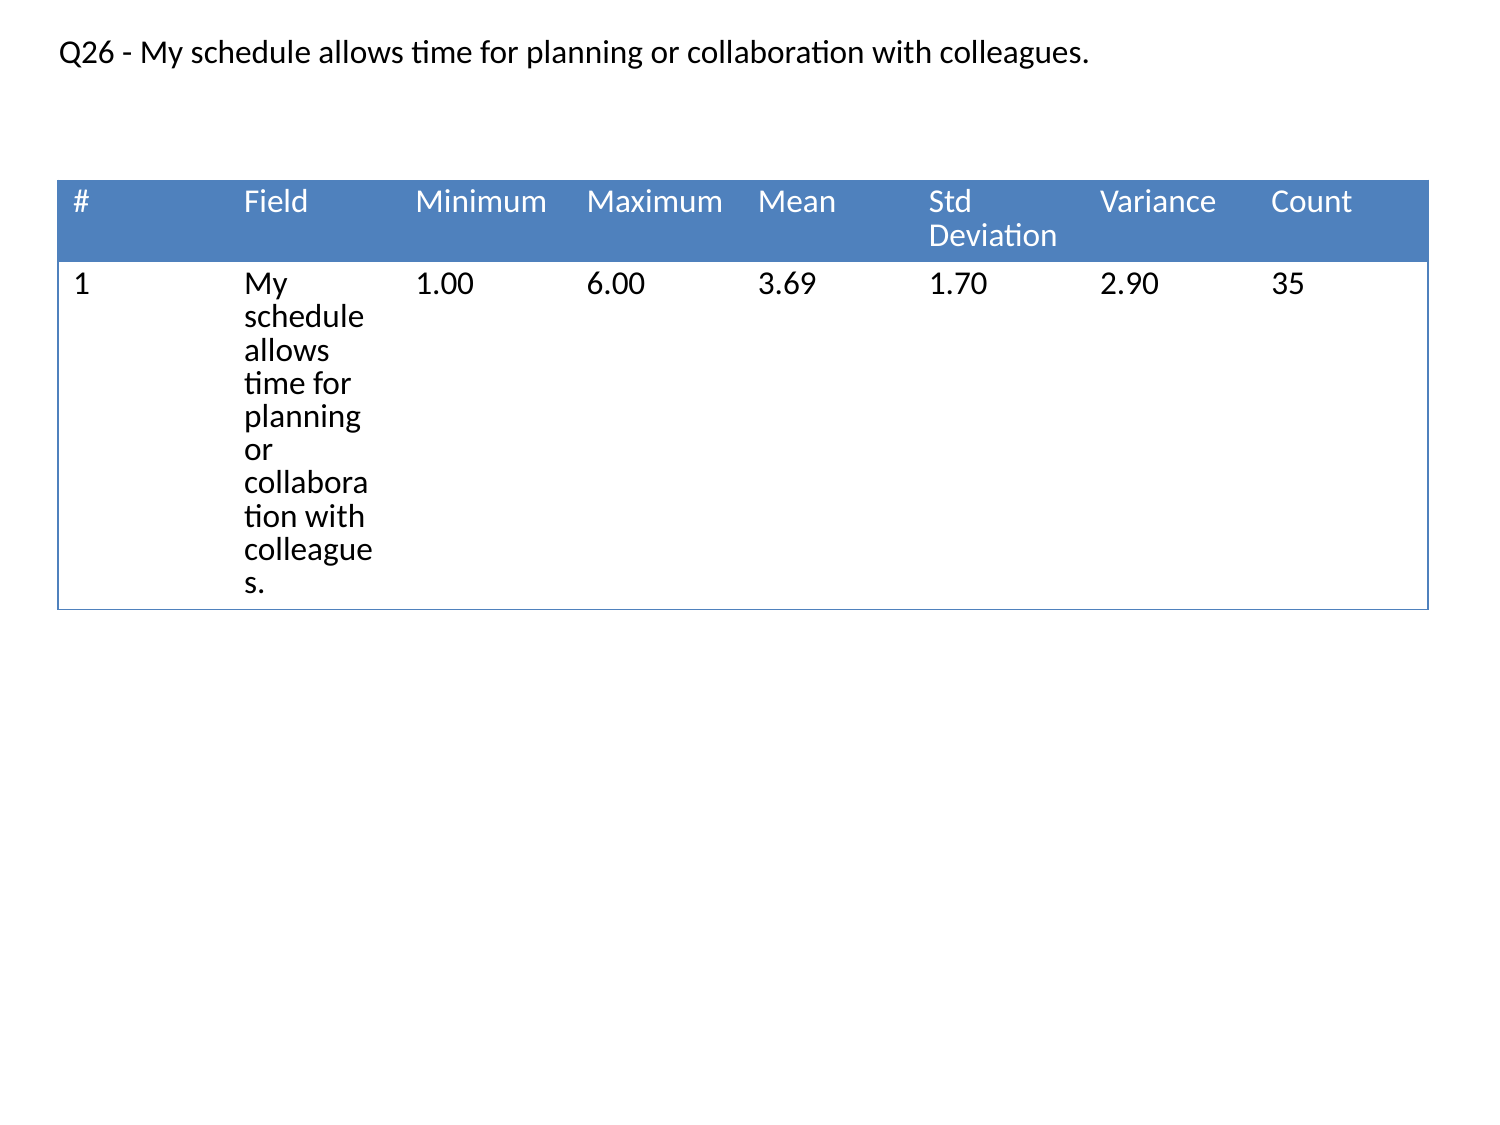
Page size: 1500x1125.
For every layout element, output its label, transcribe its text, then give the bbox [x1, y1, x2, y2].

table_cell 2.90 [1085, 262, 1256, 609]
table_header Field [229, 181, 400, 262]
table_header Count [1256, 181, 1427, 262]
text_box Q26 - My schedule allows time for planning or collaboration with colleagues. [44, 22, 1395, 84]
table_cell My schedule allows time for planning or collaboration with colleagues. [229, 262, 400, 609]
table_cell 1.70 [914, 262, 1085, 609]
table_cell 1 [59, 262, 229, 609]
table_header # [59, 181, 229, 262]
table_cell 3.69 [743, 262, 914, 609]
table_header Minimum [400, 181, 572, 262]
table_cell 1.00 [400, 262, 572, 609]
table_cell 6.00 [572, 262, 743, 609]
table_header Std Deviation [914, 181, 1085, 262]
table_header Maximum [572, 181, 743, 262]
table_header Variance [1085, 181, 1256, 262]
table_header Mean [743, 181, 914, 262]
table_cell 35 [1256, 262, 1427, 609]
